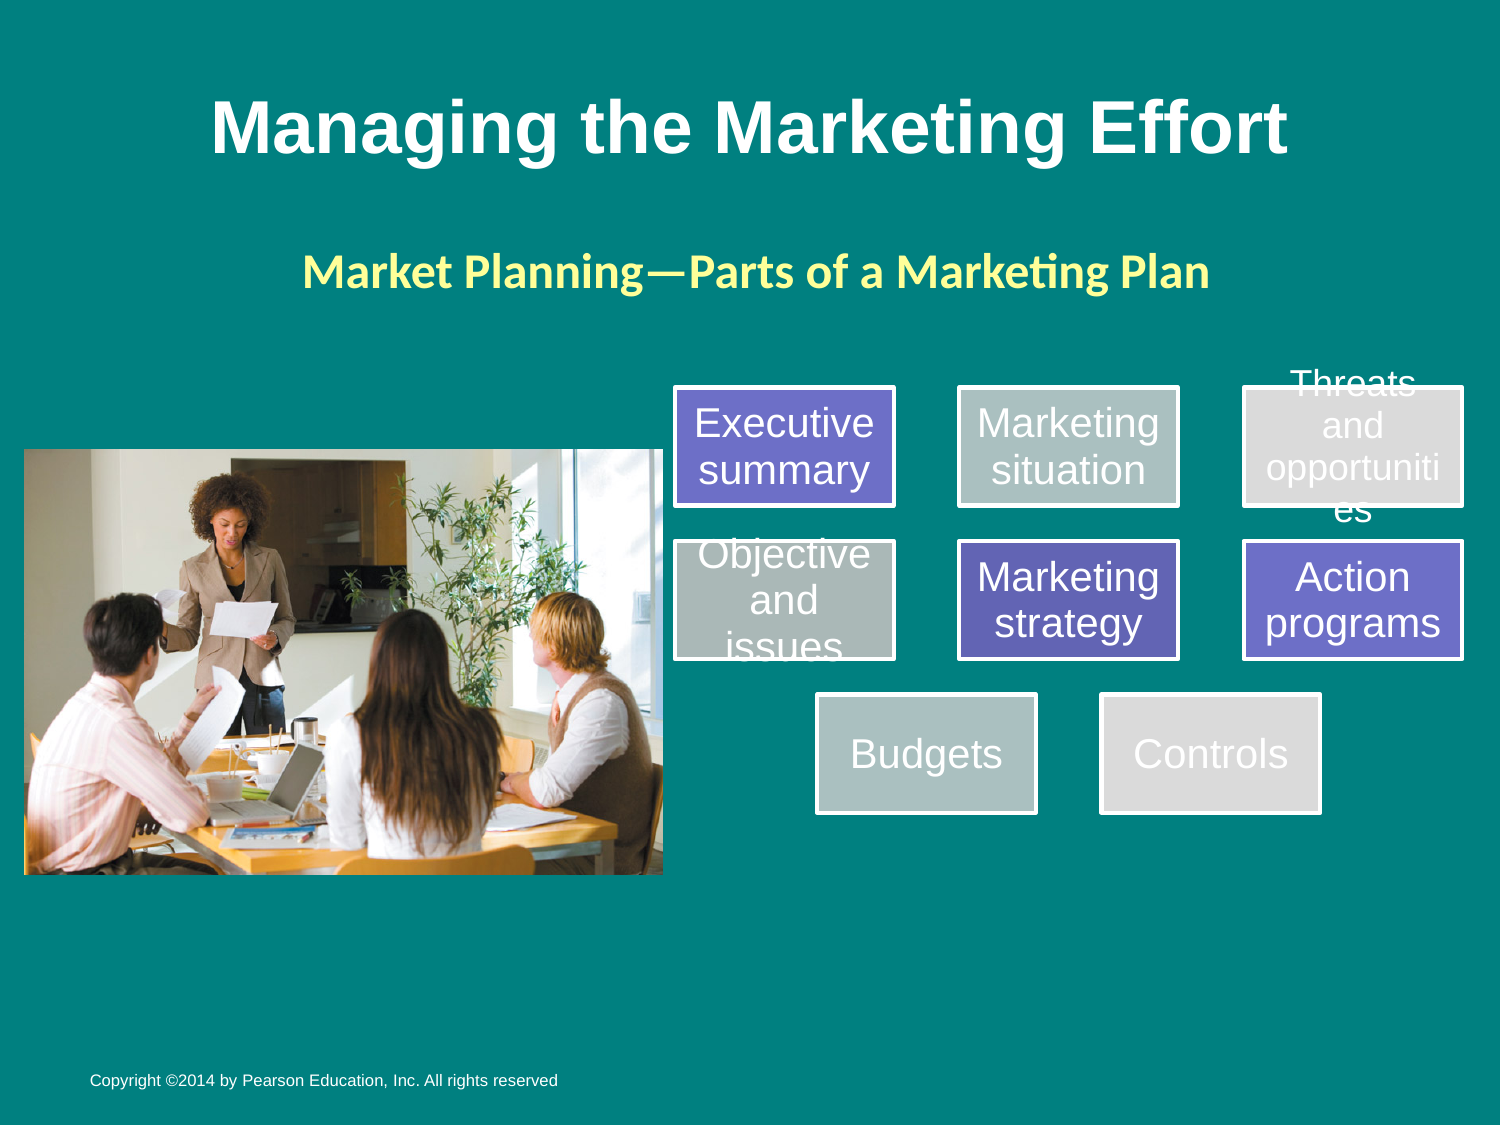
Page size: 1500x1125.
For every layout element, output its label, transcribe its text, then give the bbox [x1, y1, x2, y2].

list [674, 387, 1463, 1001]
list Market Planning—Parts of a Marketing Plan [49, 237, 1463, 301]
text_box Copyright ©2014 by Pearson Education, Inc. All rights reserved [74, 1062, 825, 1098]
title Managing the Marketing Effort [112, 37, 1388, 226]
picture [24, 449, 663, 875]
